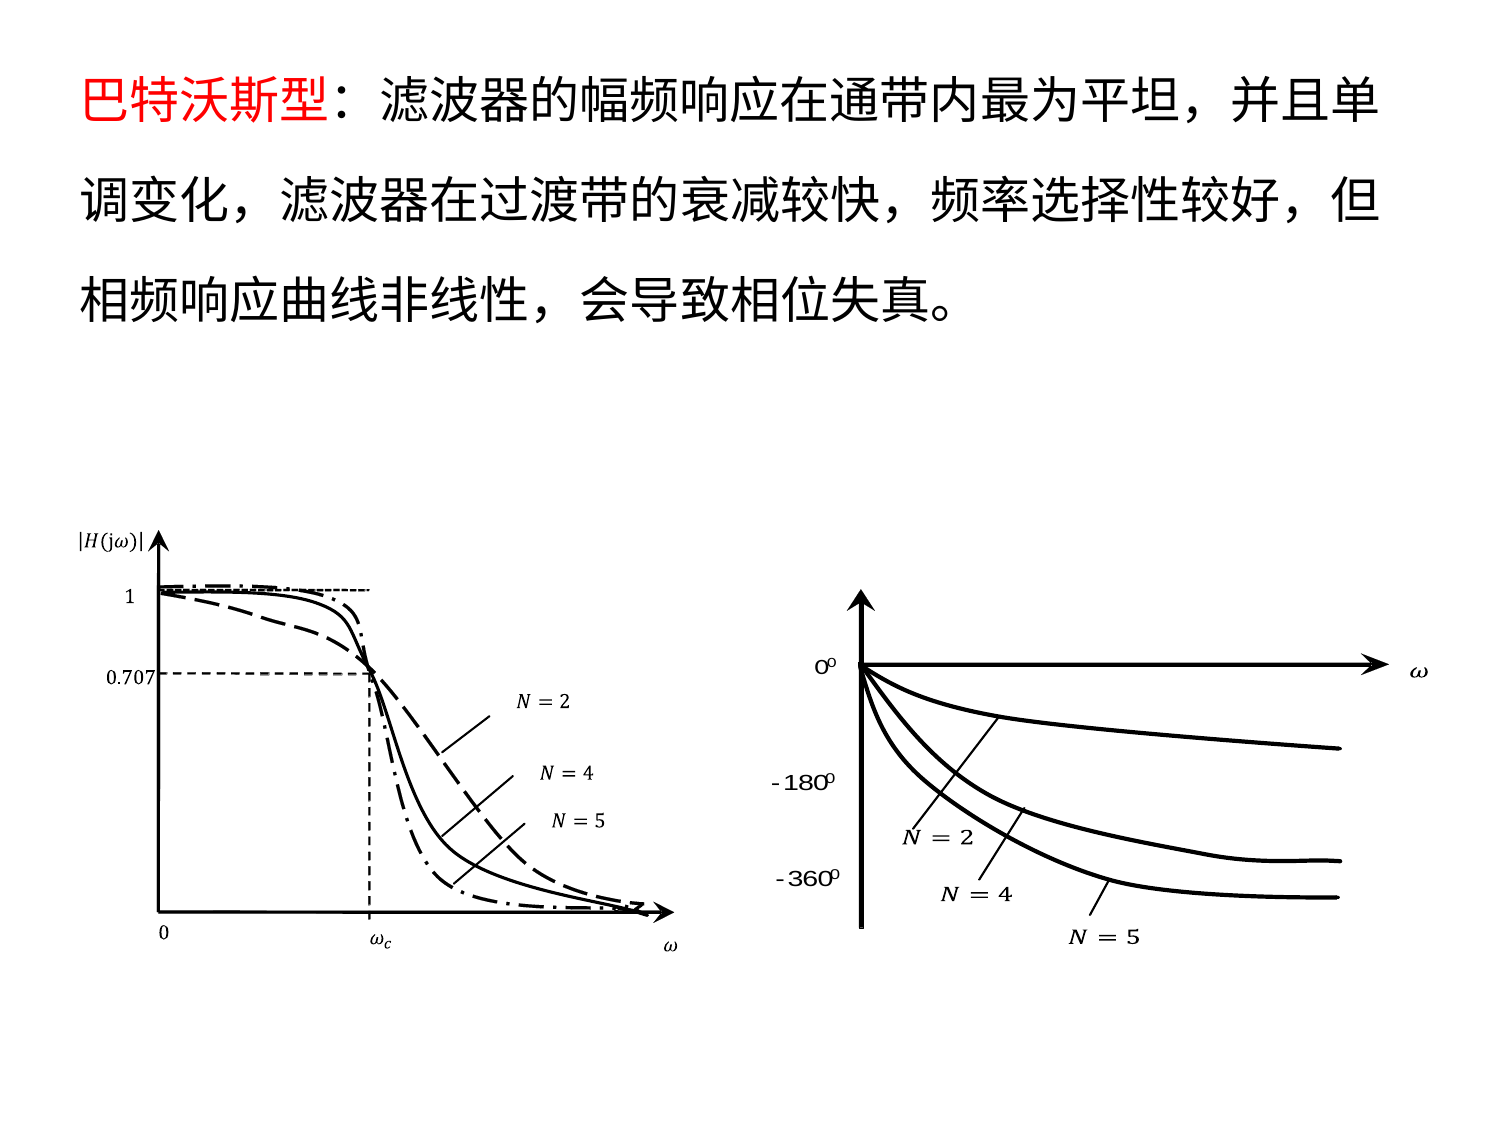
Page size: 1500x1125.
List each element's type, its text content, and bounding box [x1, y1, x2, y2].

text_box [76, 527, 679, 953]
list 巴特沃斯型：滤波器的幅频响应在通带内最为平坦，并且单 调变化，滤波器在过渡带的衰减较快，频率选择性较好，但 相频响应曲线非线性，会导致相位失真。 [64, 30, 1416, 774]
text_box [761, 586, 1474, 953]
